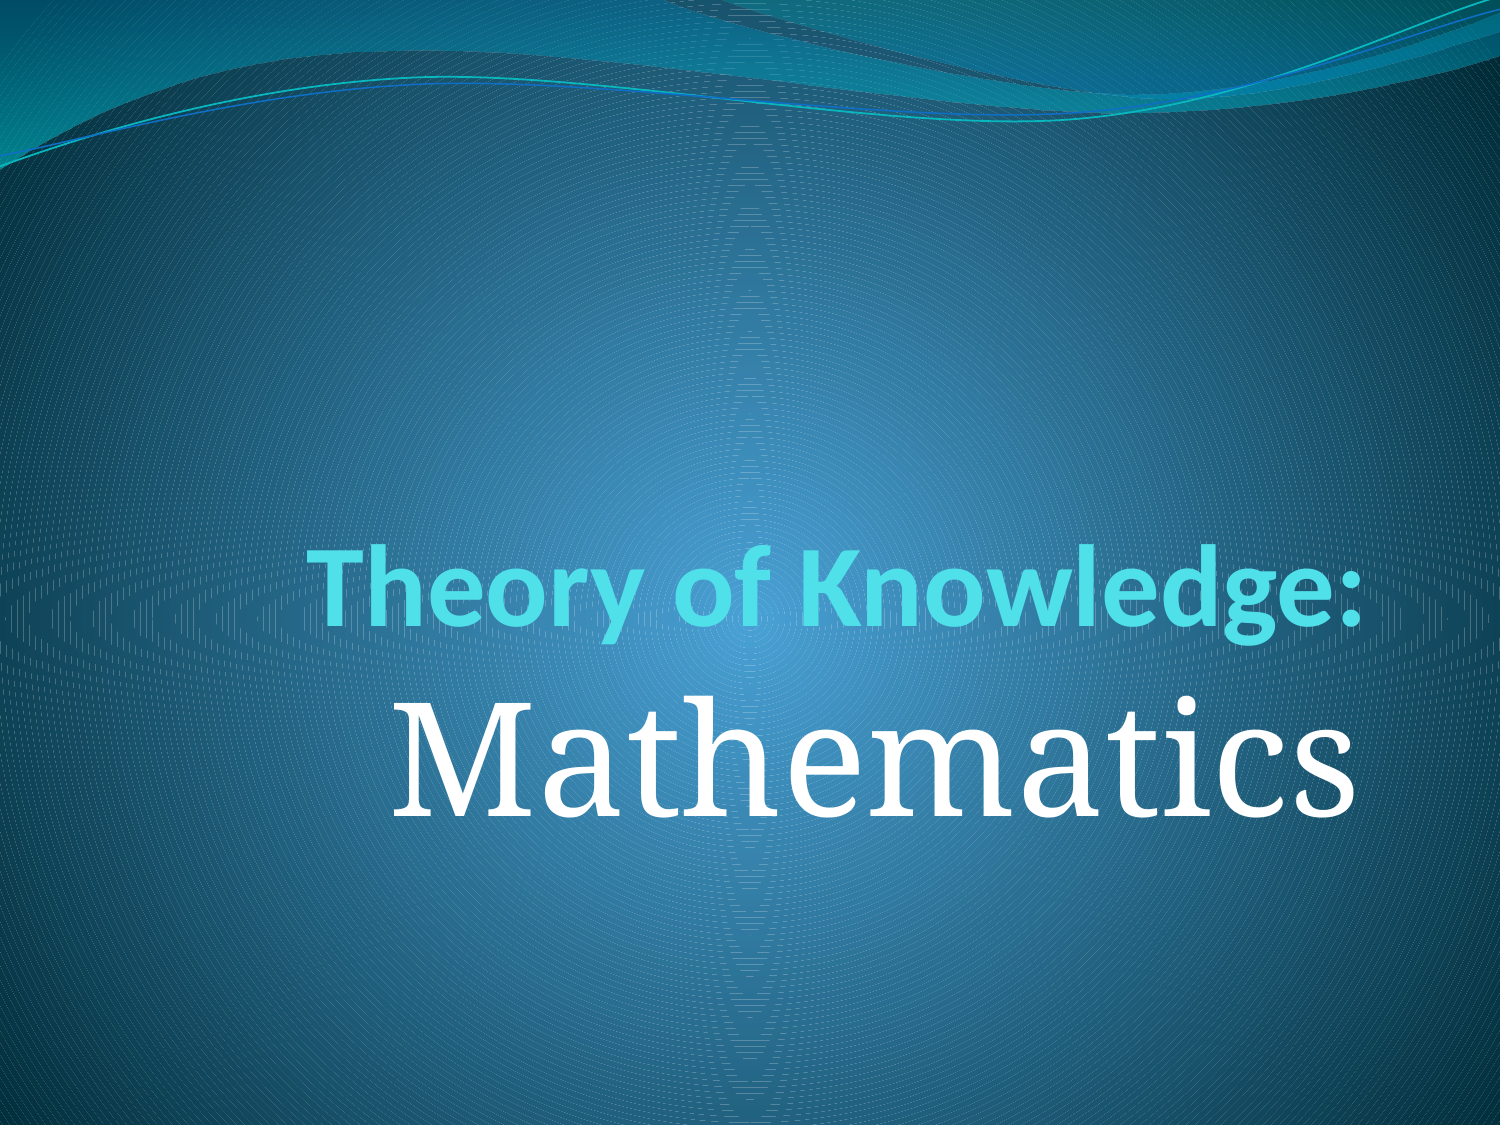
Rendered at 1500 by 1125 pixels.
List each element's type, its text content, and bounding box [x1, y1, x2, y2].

title Theory of Knowledge: [262, 408, 1372, 650]
subtitle Mathematics [262, 650, 1372, 939]
